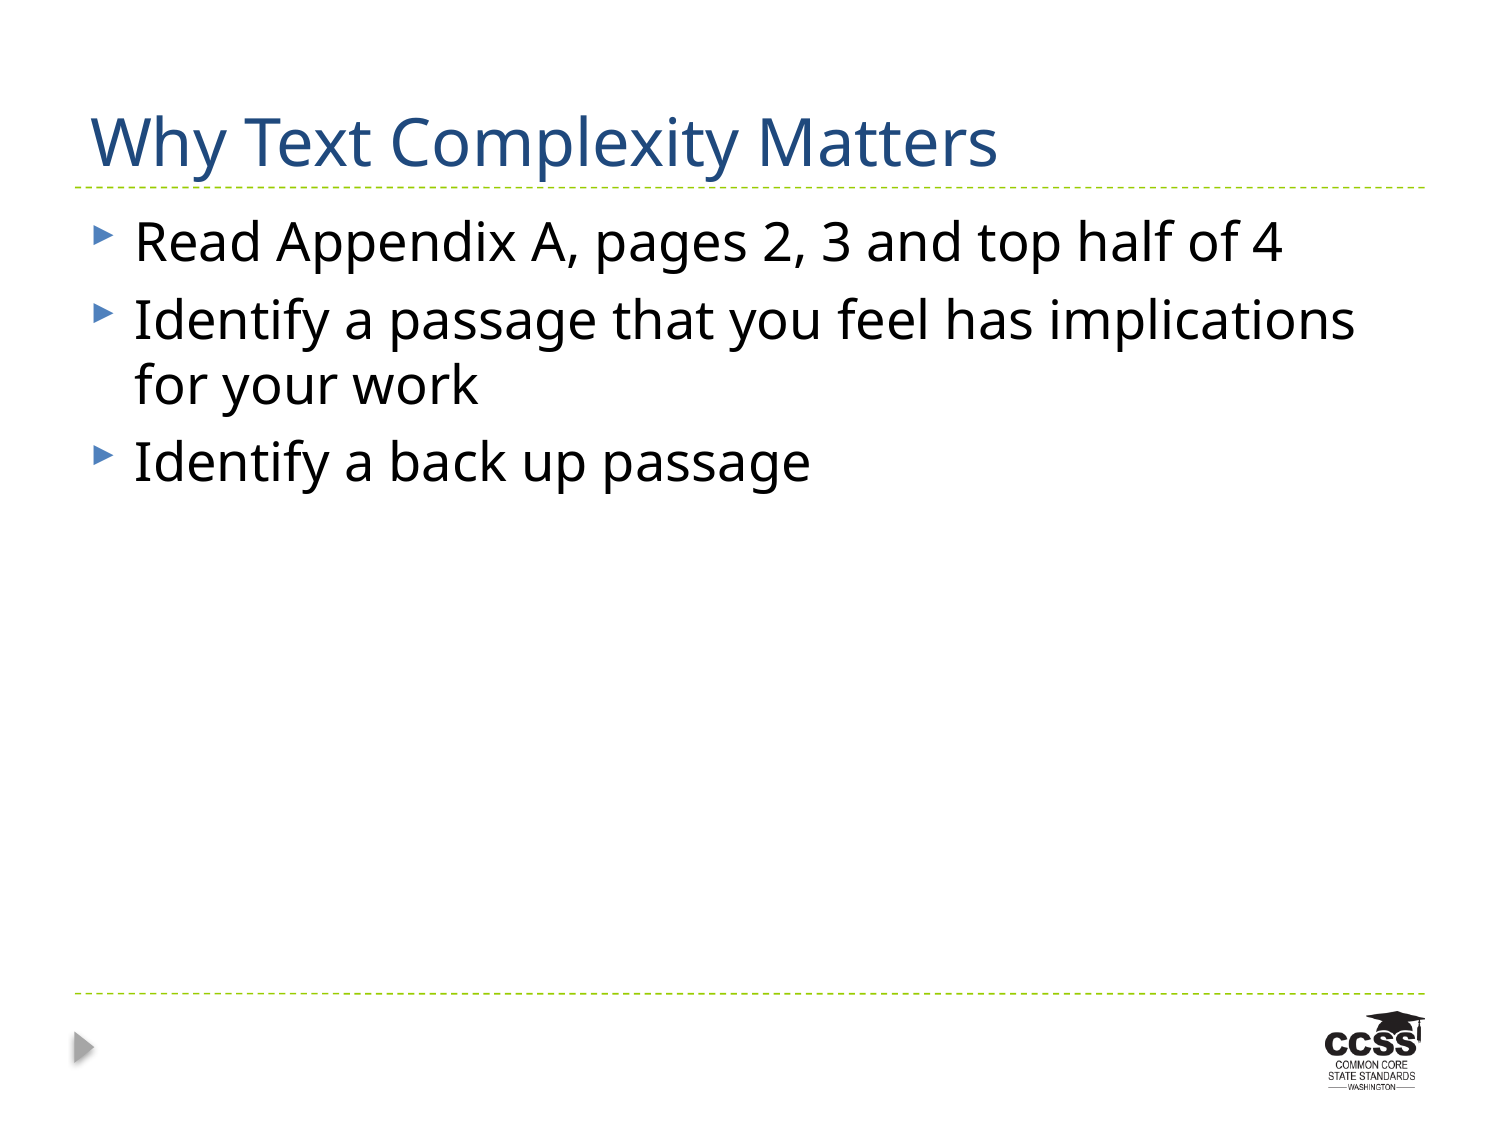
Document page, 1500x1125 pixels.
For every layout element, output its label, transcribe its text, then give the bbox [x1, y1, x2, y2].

title Why Text Complexity Matters [75, 24, 1425, 188]
list Read Appendix A, pages 2, 3 and top half of 4 Identify a passage that you feel has implications for your work Identify a back up passage [75, 200, 1425, 1010]
picture [1325, 1011, 1425, 1090]
